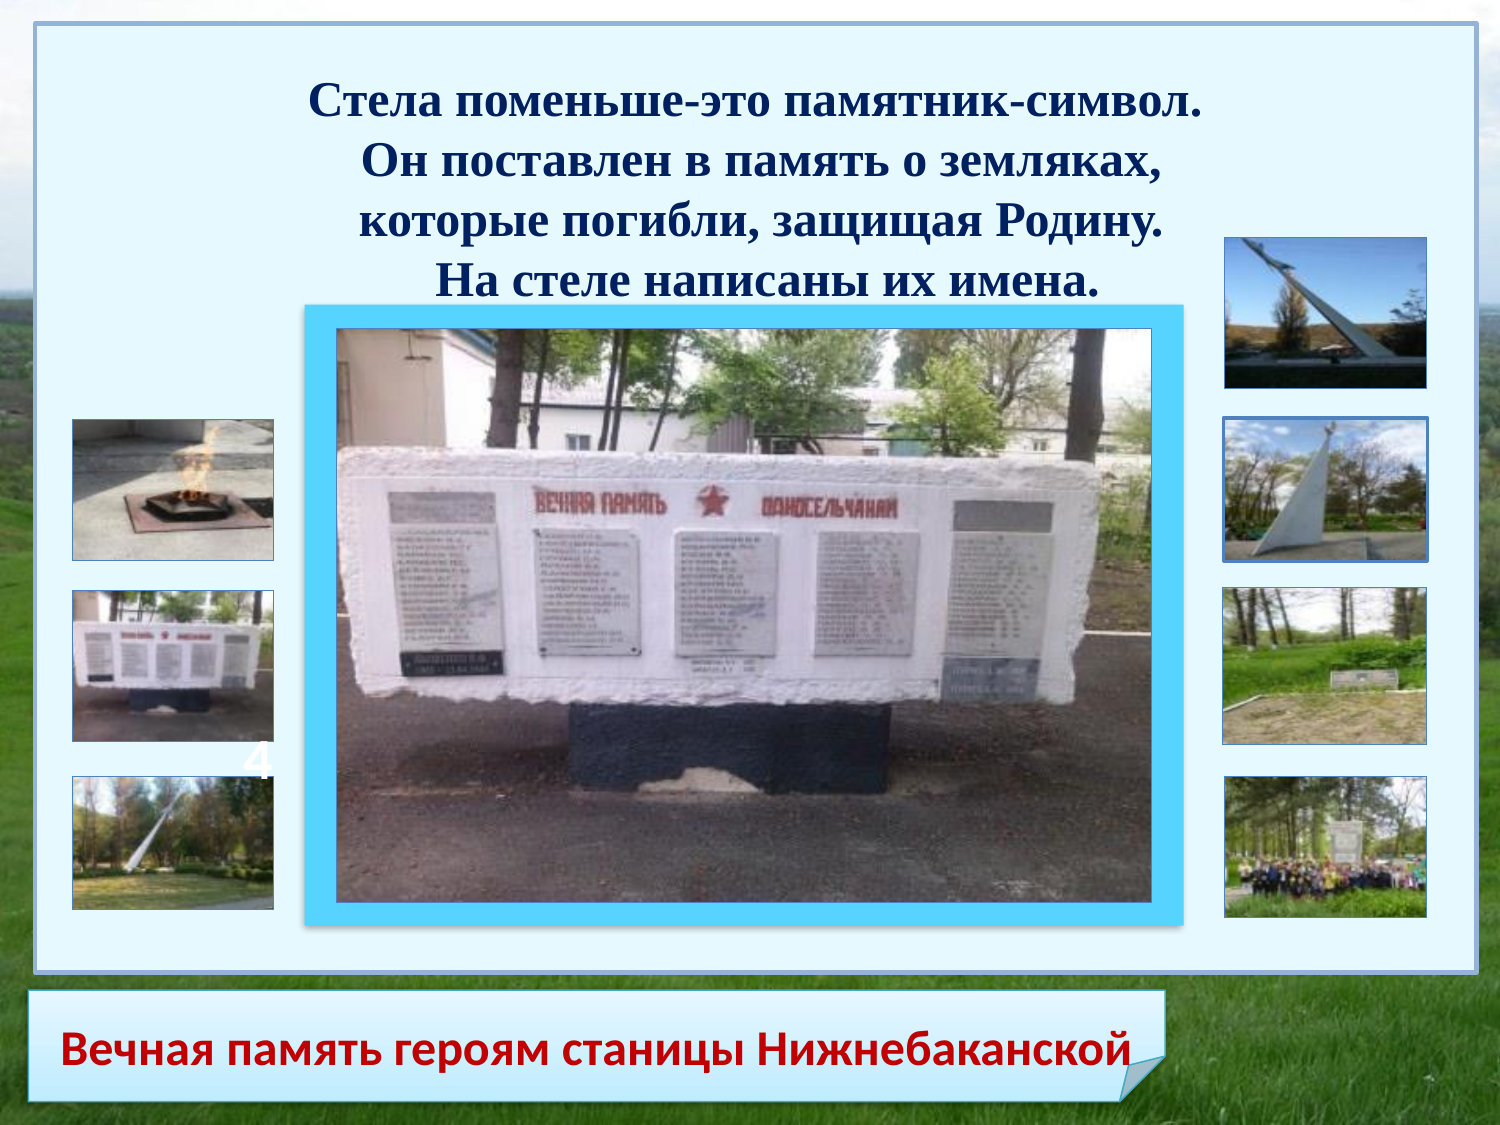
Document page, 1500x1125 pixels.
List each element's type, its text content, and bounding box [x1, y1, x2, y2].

text_box Вечная память героям станицы Нижнебаканской [27, 989, 1166, 1103]
text_box Стела поменьше-это памятник-символ. Он поставлен в память о земляках, которые погибли, защищая Родину. На стеле написаны их имена. [199, 58, 1336, 384]
picture [0, 0, 1500, 1125]
text_box 4 [221, 713, 295, 799]
text_box [303, 303, 1186, 928]
text_box [33, 21, 1479, 975]
